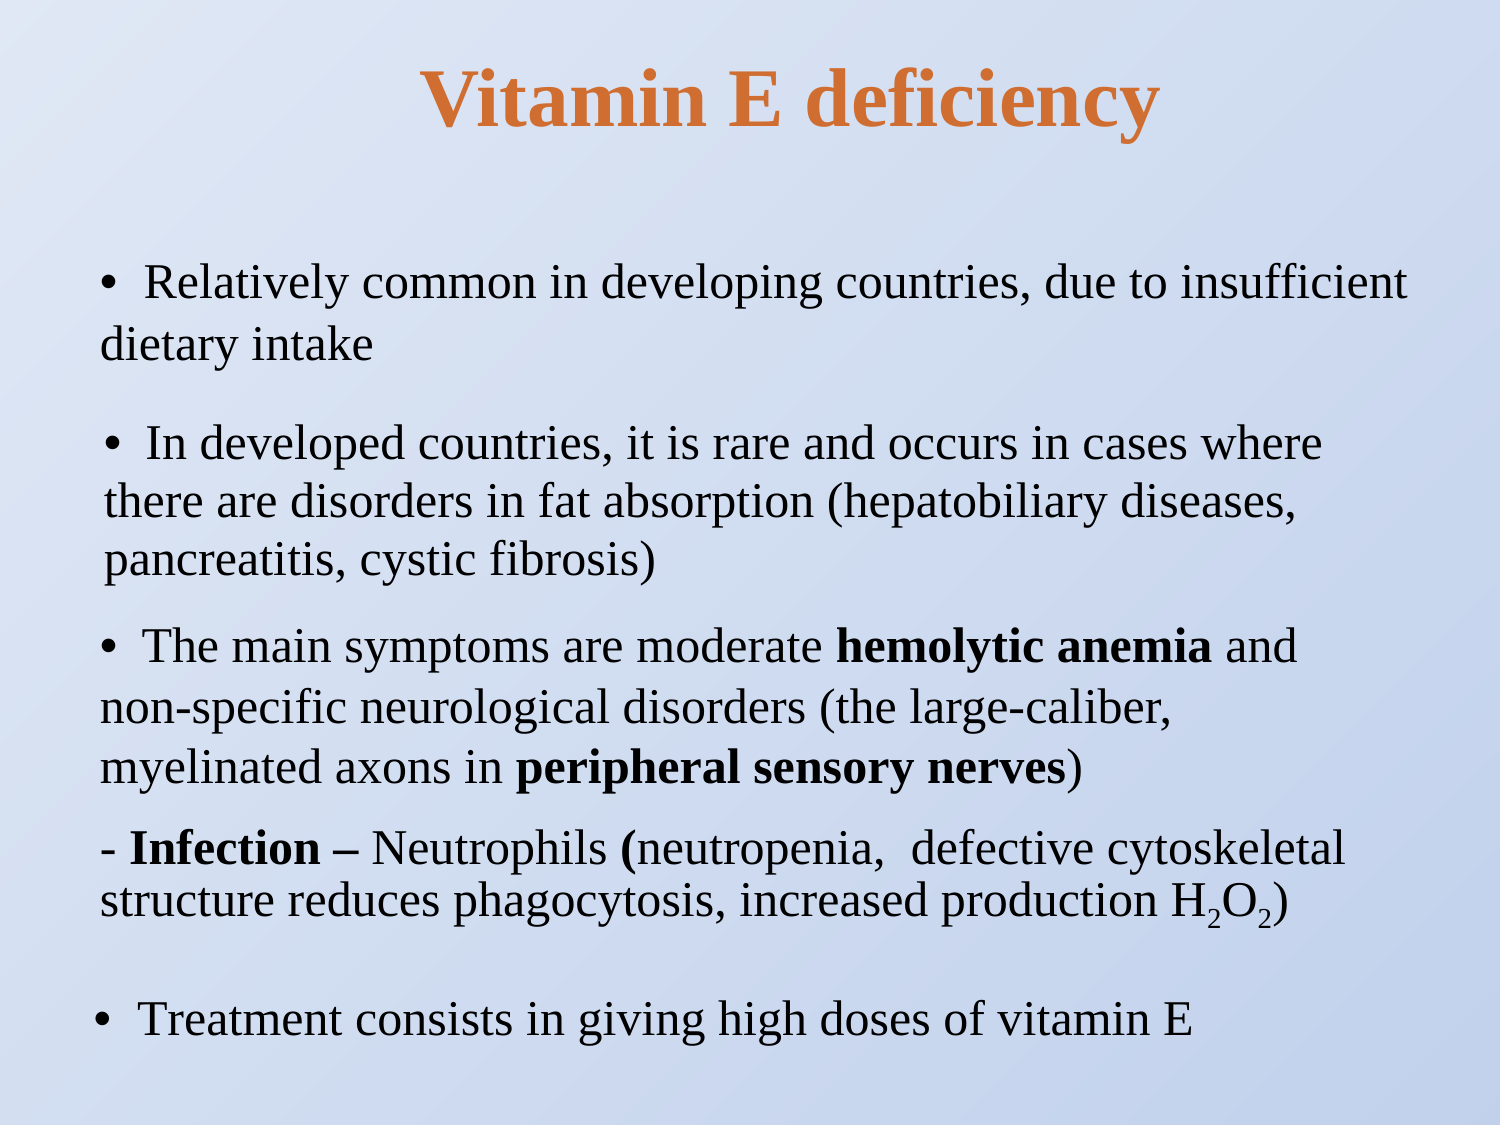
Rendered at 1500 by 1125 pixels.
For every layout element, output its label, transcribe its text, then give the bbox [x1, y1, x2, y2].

text_box • Relatively common in developing countries, due to insufficient dietary intake [99, 249, 1427, 432]
text_box • In developed countries, it is rare and occurs in cases where there are disorders in fat absorption (hepatobiliary diseases, pancreatitis, cystic fibrosis) [103, 412, 1402, 643]
text_box • The main symptoms are moderate hemolytic anemia and non-specific neurological disorders (the large-caliber, myelinated axons in peripheral sensory nerves) - Infection – Neutrophils (neutropenia, defective cytoskeletal structure reduces phagocytosis, increased production H2O2) [99, 612, 1388, 1056]
text_box Vitamin E deficiency [115, 37, 1162, 249]
text_box • Treatment consists in giving high doses of vitamin E [93, 987, 1195, 1105]
